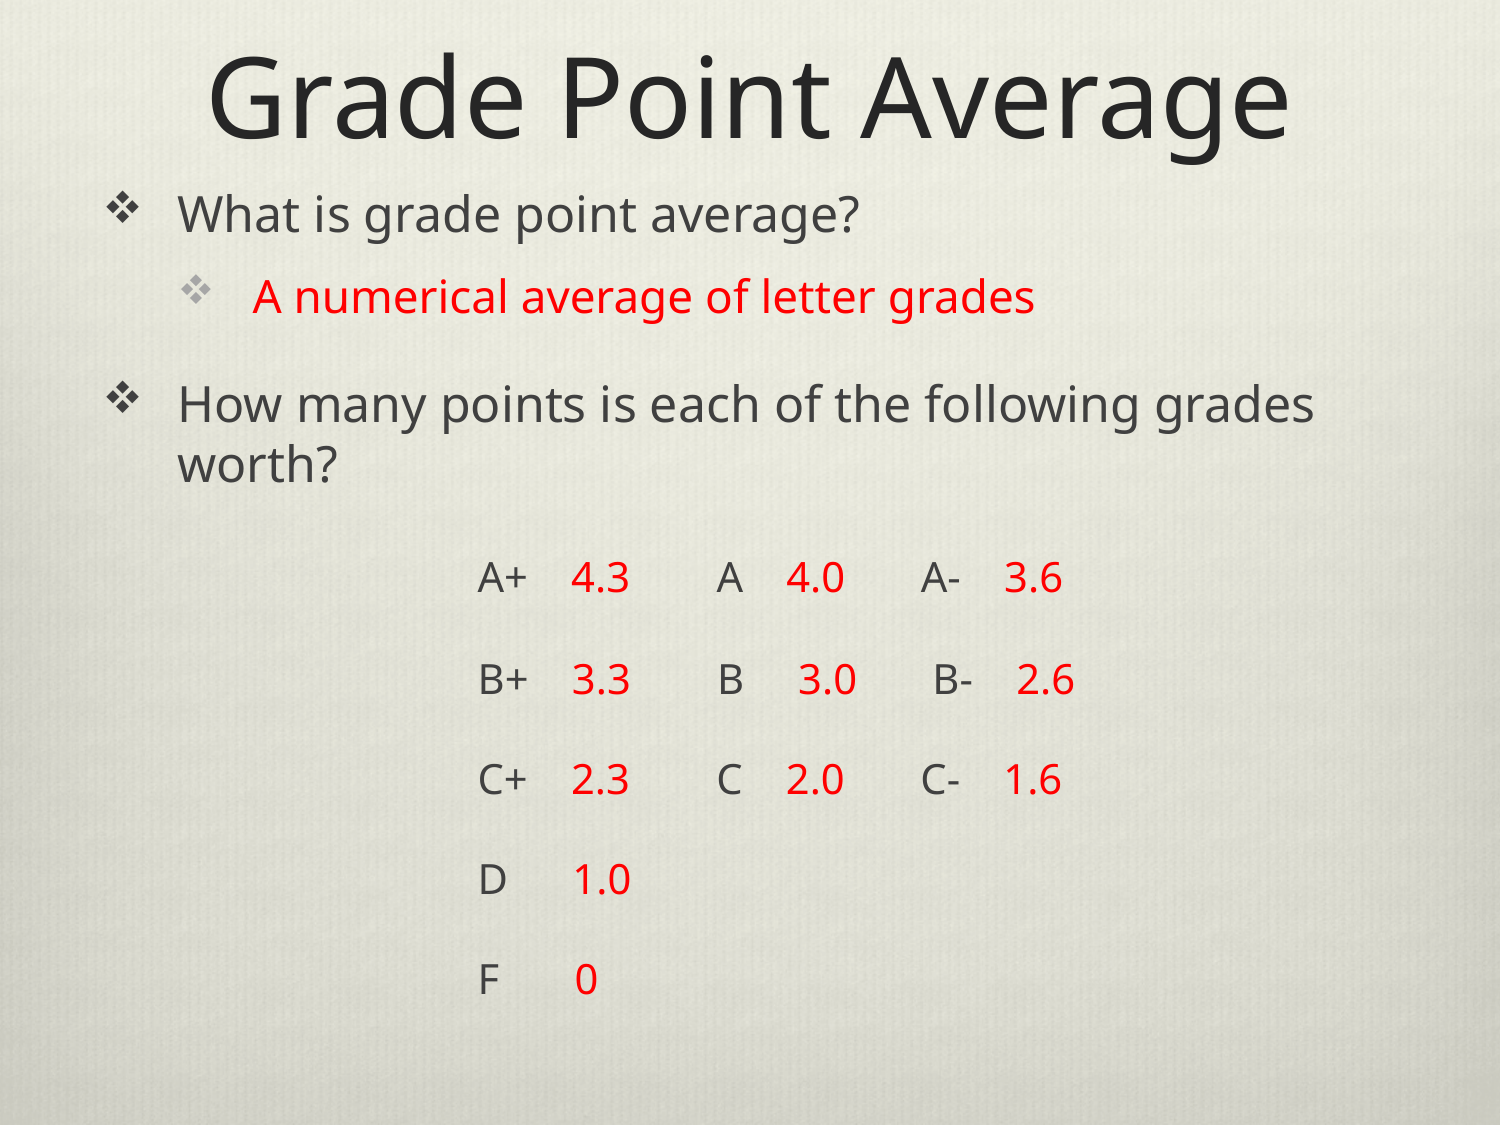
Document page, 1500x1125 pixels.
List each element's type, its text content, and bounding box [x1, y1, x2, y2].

title Grade Point Average [119, 0, 1381, 174]
list What is grade point average? A numerical average of letter grades How many points is each of the following grades worth? A+ 4.3 A 4.0 A- 3.6 B+ 3.3 B 3.0 B- 2.6 C+ 2.3 C 2.0 C- 1.6 D 1.0 F 0 [87, 174, 1425, 1075]
